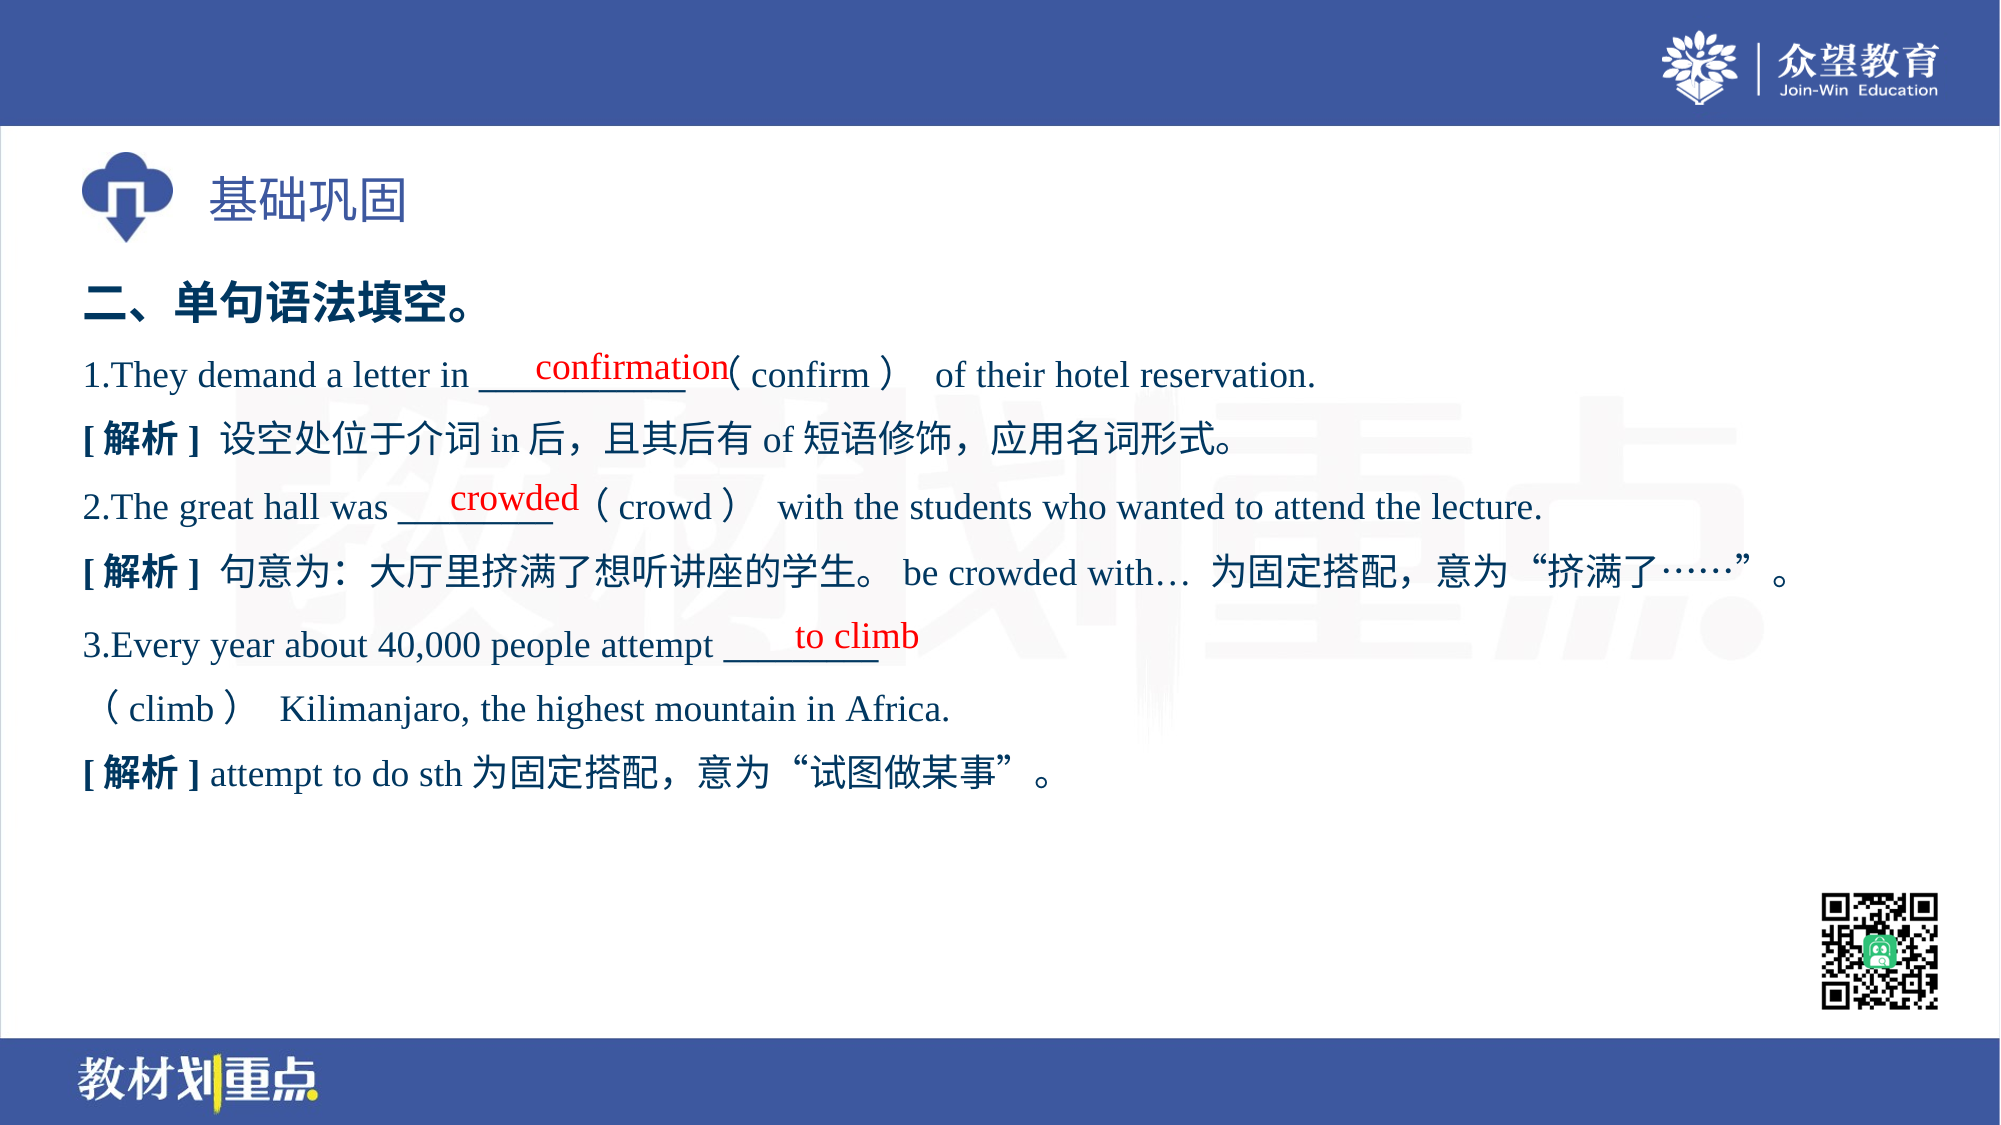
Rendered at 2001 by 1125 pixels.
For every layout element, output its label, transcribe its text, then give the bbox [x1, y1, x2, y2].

text_box 3.Every year about 40,000 people attempt _________ （climb） Kilimanjaro, the highest mountain in Africa. [82, 595, 1817, 723]
picture [0, 0, 2000, 1125]
text_box [解析] 句意为：大厅里挤满了想听讲座的学生。be crowded with… 为固定搭配，意为“挤满了……”。 [82, 528, 1817, 587]
text_box [解析] attempt to do sth为固定搭配，意为“试图做某事”。 [82, 729, 1817, 788]
text_box 1.They demand a letter in ____________ （confirm） of their hotel reservation. [82, 330, 1817, 388]
text_box confirmation [521, 321, 743, 381]
text_box [解析] 设空处位于介词in后，且其后有of短语修饰，应用名词形式。 [82, 395, 1817, 453]
text_box to climb [777, 590, 938, 649]
text_box 2.The great hall was _________ （crowd） with the students who wanted to attend the lecture. [82, 461, 1817, 520]
text_box crowded [436, 453, 593, 512]
text_box 二、单句语法填空。 [82, 247, 1817, 330]
